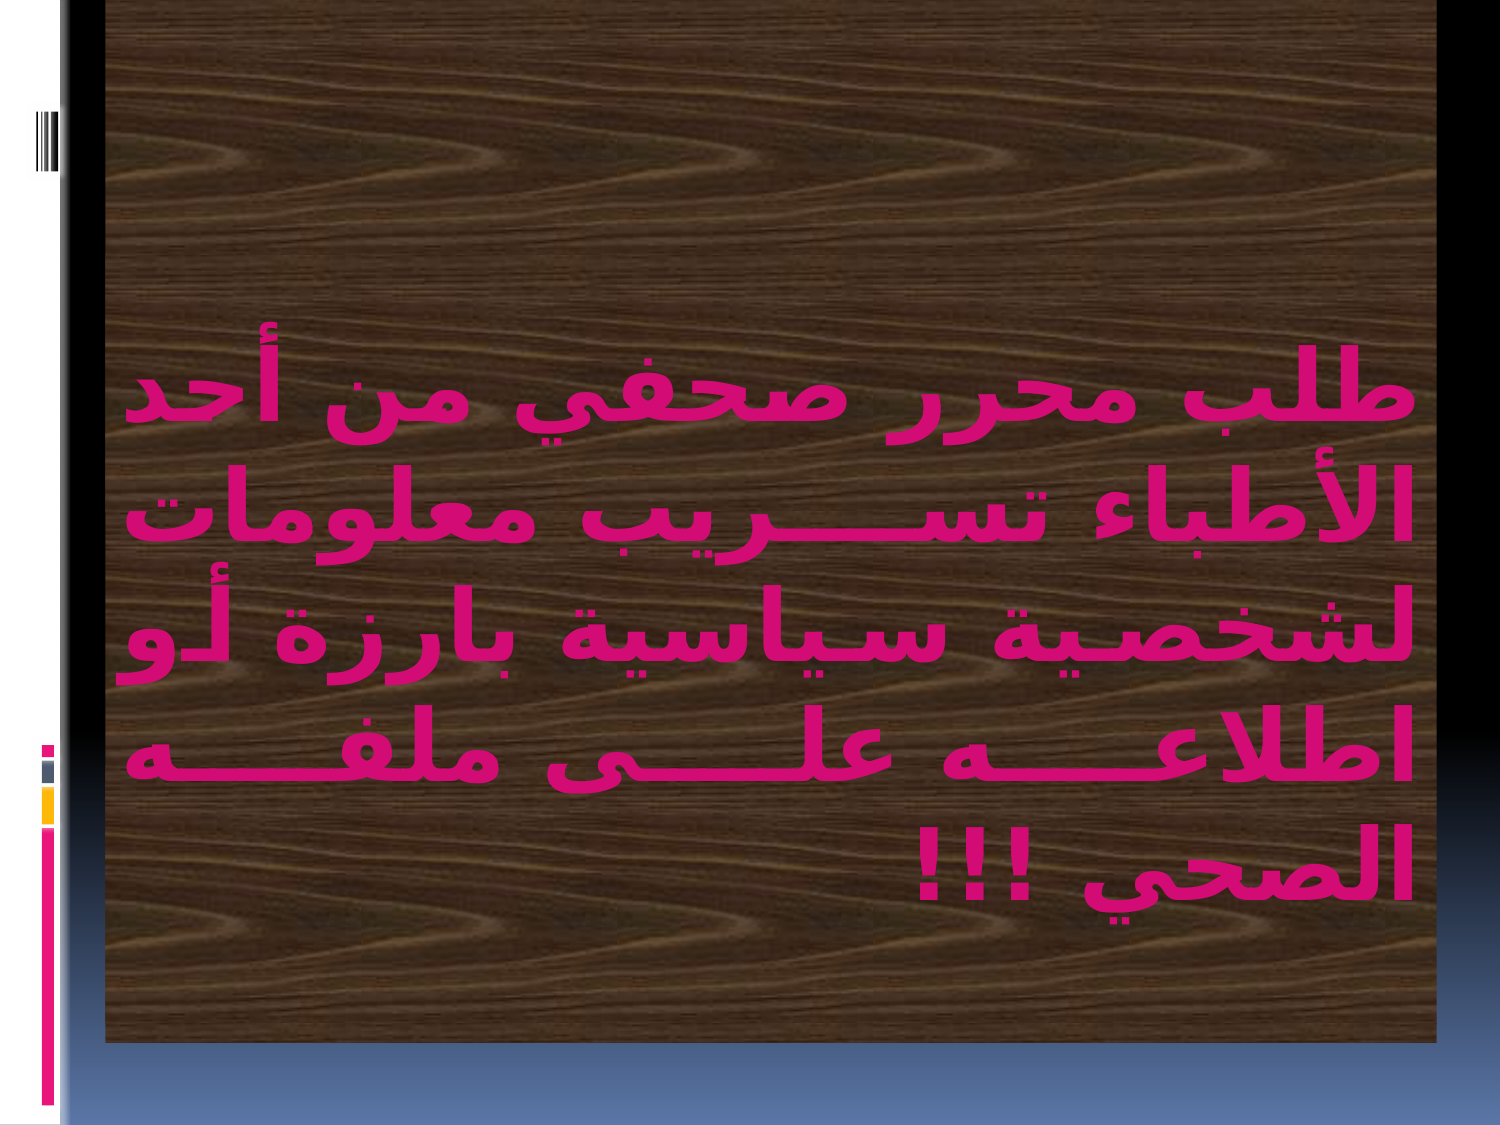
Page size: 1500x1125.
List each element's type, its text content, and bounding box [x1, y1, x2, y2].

text_box طلب محرر صحفي من أحد الأطباء تسريب معلومات لشخصية سياسية بارزة أو اطلاعه على ملفه الصحي !!! [105, 0, 1437, 1043]
